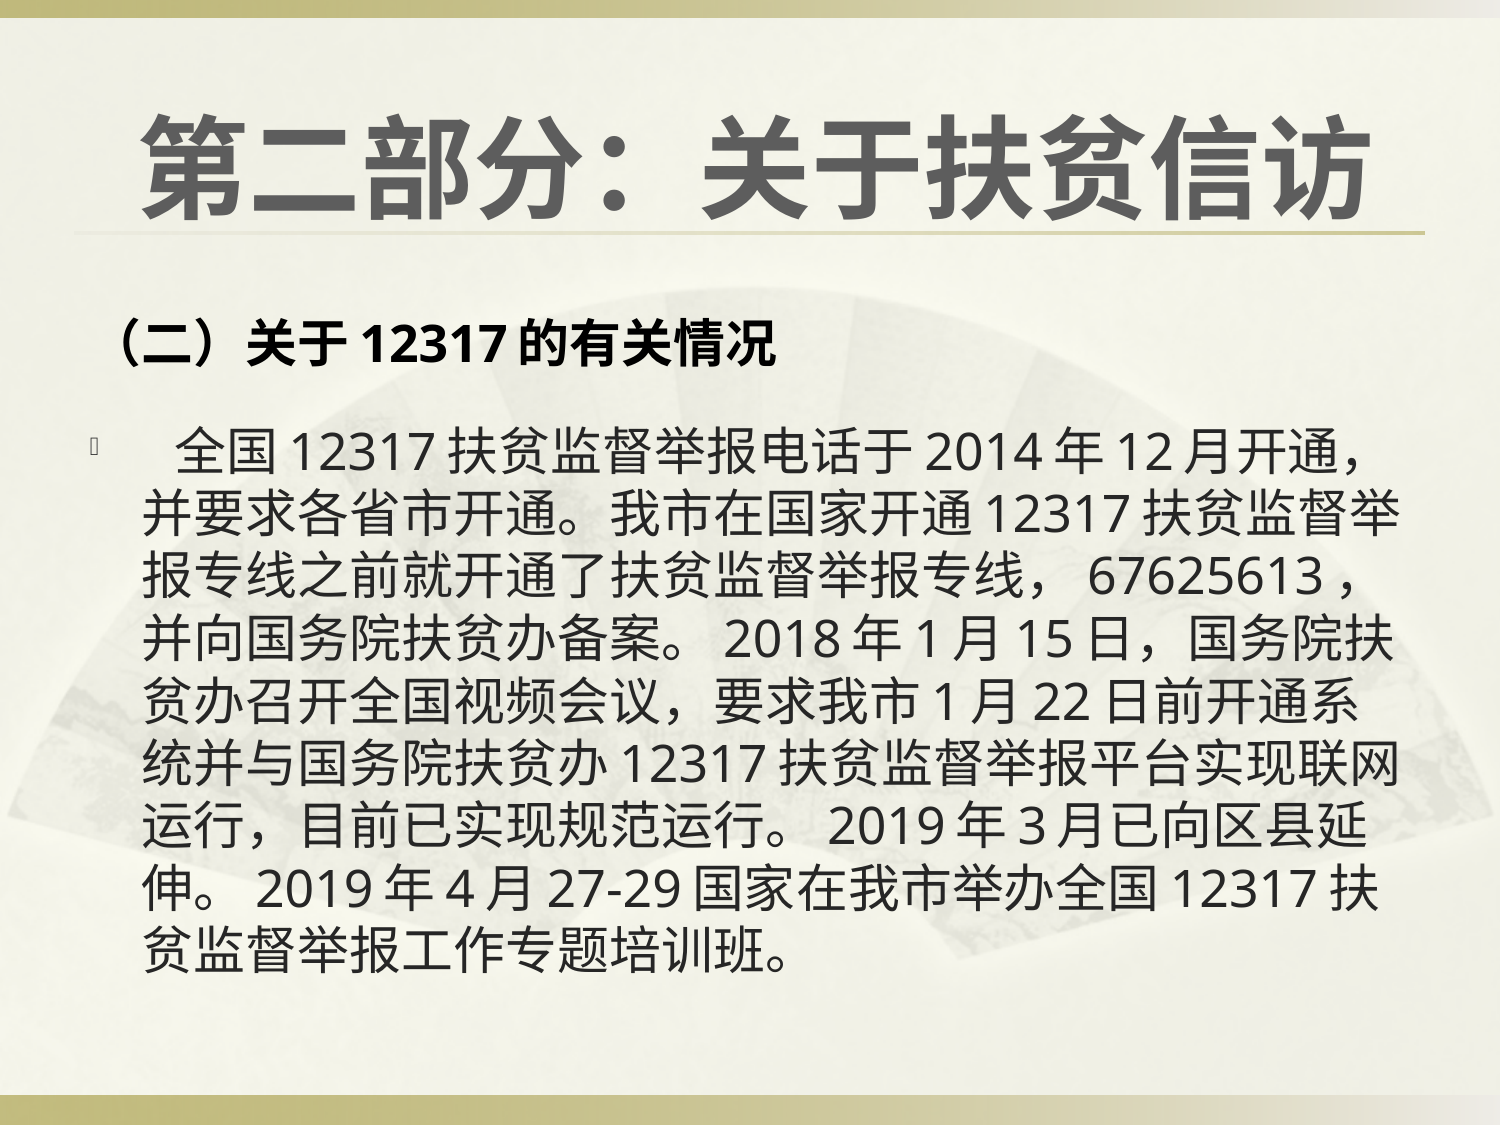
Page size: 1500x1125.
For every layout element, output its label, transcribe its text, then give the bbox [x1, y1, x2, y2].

text_box 第二部分：关于扶贫信访 [121, 89, 1389, 240]
list （二）关于12317的有关情况 全国12317扶贫监督举报电话于2014年12月开通，并要求各省市开通。我市在国家开通12317扶贫监督举报专线之前就开通了扶贫监督举报专线，67625613，并向国务院扶贫办备案。2018年1月15日，国务院扶贫办召开全国视频会议，要求我市1月22日前开通系统并与国务院扶贫办12317扶贫监督举报平台实现联网运行，目前已实现规范运行。2019年3月已向区县延伸。2019年4月27-29国家在我市举办全国12317扶贫监督举报工作专题培训班。 [75, 302, 1425, 1032]
